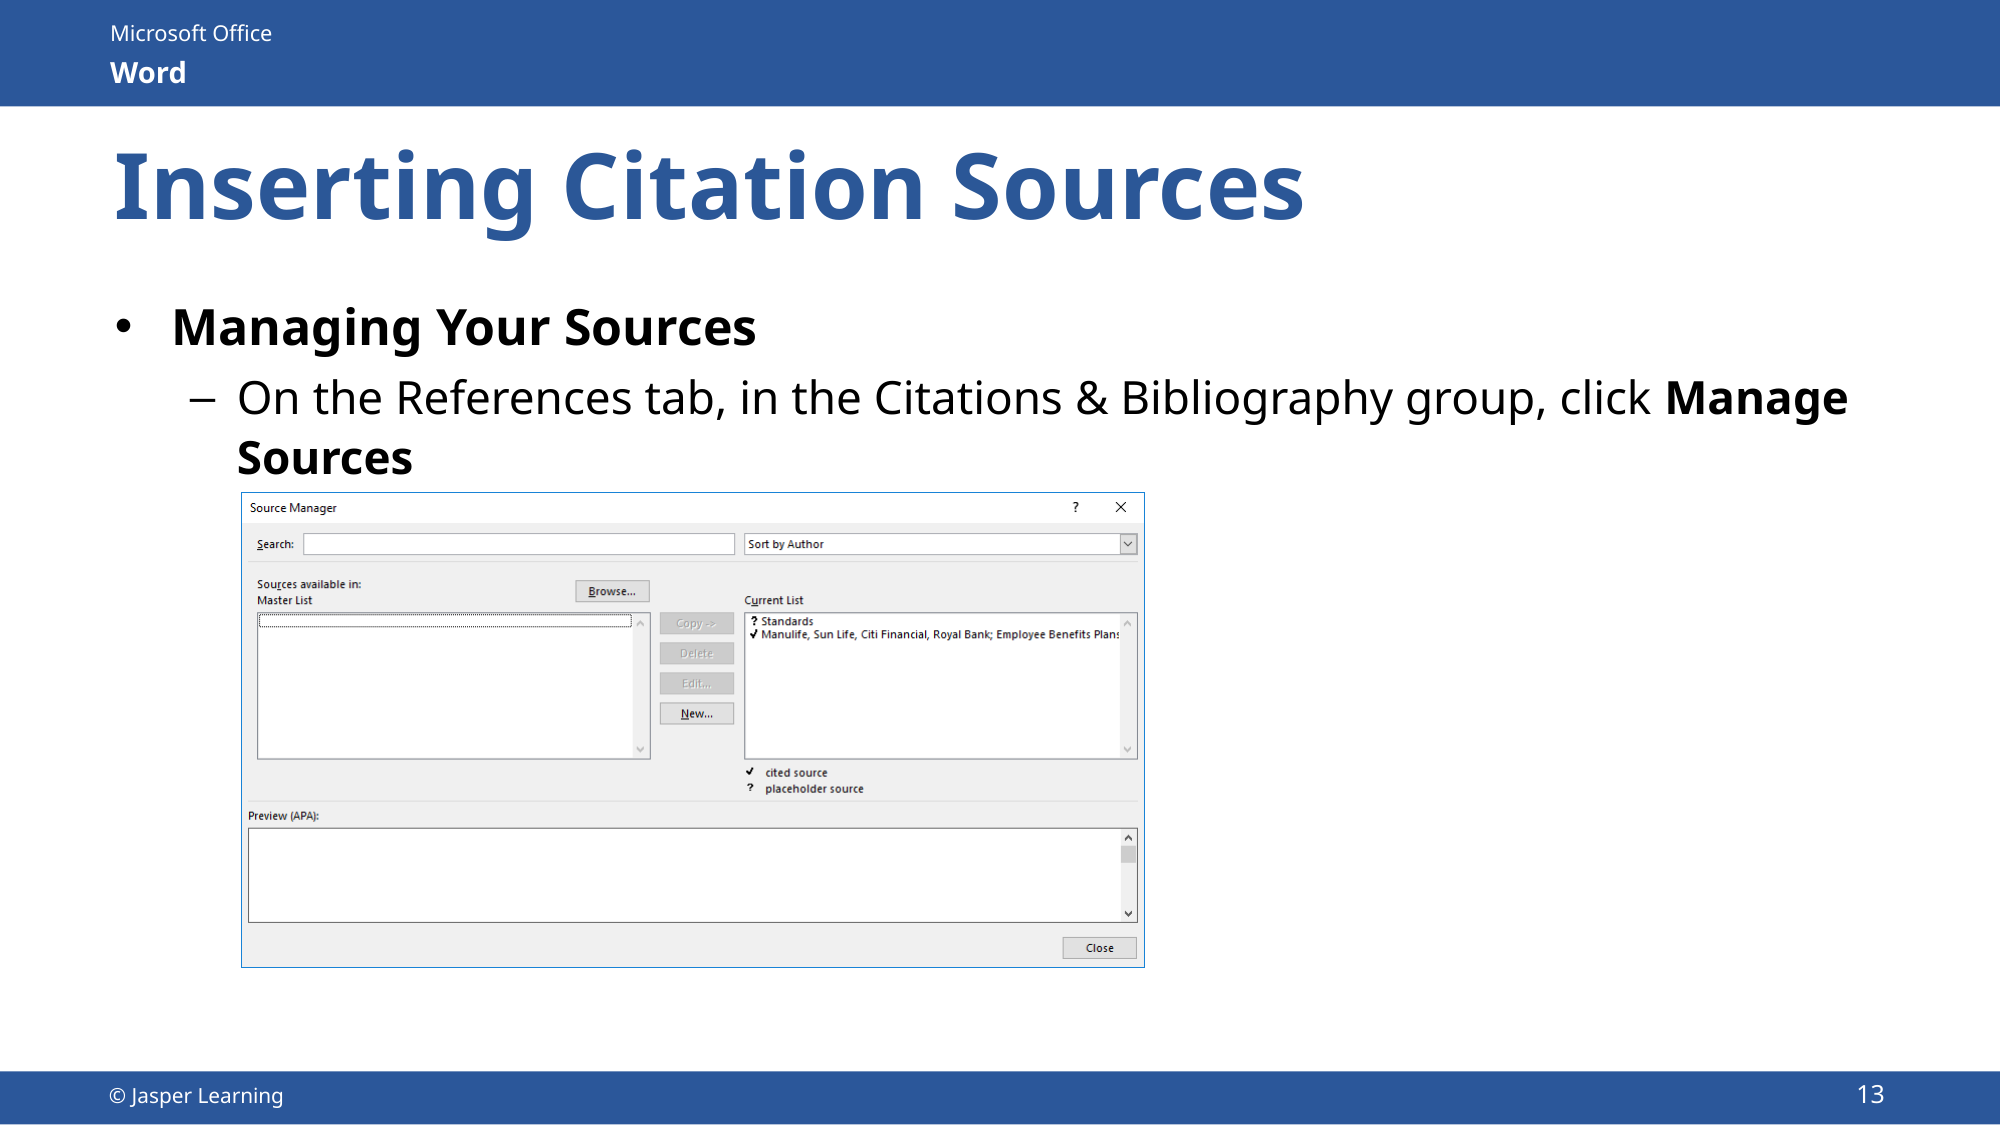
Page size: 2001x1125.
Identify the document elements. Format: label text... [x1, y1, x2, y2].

footer © Jasper Learning [94, 1066, 769, 1125]
picture [241, 492, 1145, 969]
list Managing Your Sources On the References tab, in the Citations & Bibliography group, click Manage Sources [99, 283, 1900, 1026]
title Inserting Citation Sources [99, 118, 1866, 248]
slide_number 13 [1433, 1065, 1900, 1125]
